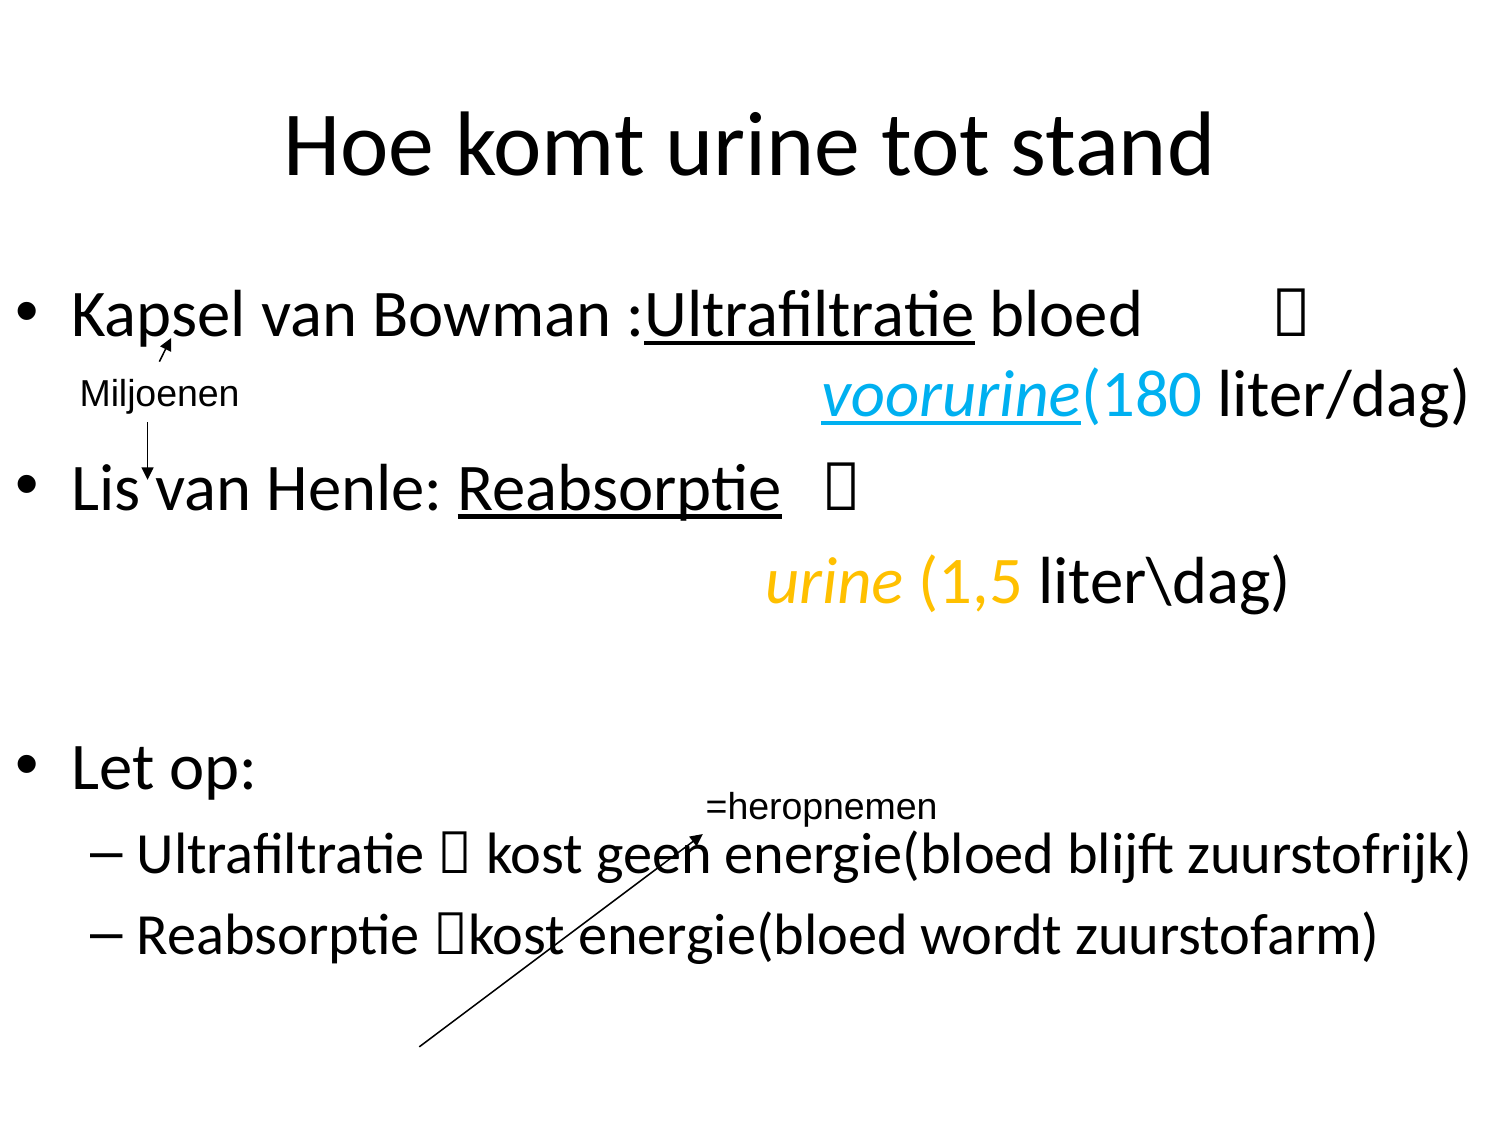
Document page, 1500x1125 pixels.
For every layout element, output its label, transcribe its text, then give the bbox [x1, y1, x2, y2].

text_box Miljoenen [64, 361, 337, 422]
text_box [159, 337, 172, 362]
list Kapsel van Bowman :Ultrafiltratie bloed  voorurine(180 liter/dag) Lis van Henle: Reabsorptie  urine (1,5 liter\dag) Let op: Ultrafiltratie  kost geen energie(bloed blijft zuurstofrijk) Reabsorptie kost energie(bloed wordt zuurstofarm) [0, 262, 1500, 1083]
text_box =heropnemen [690, 774, 998, 835]
text_box [419, 835, 703, 1047]
title Hoe komt urine tot stand [74, 44, 1426, 233]
